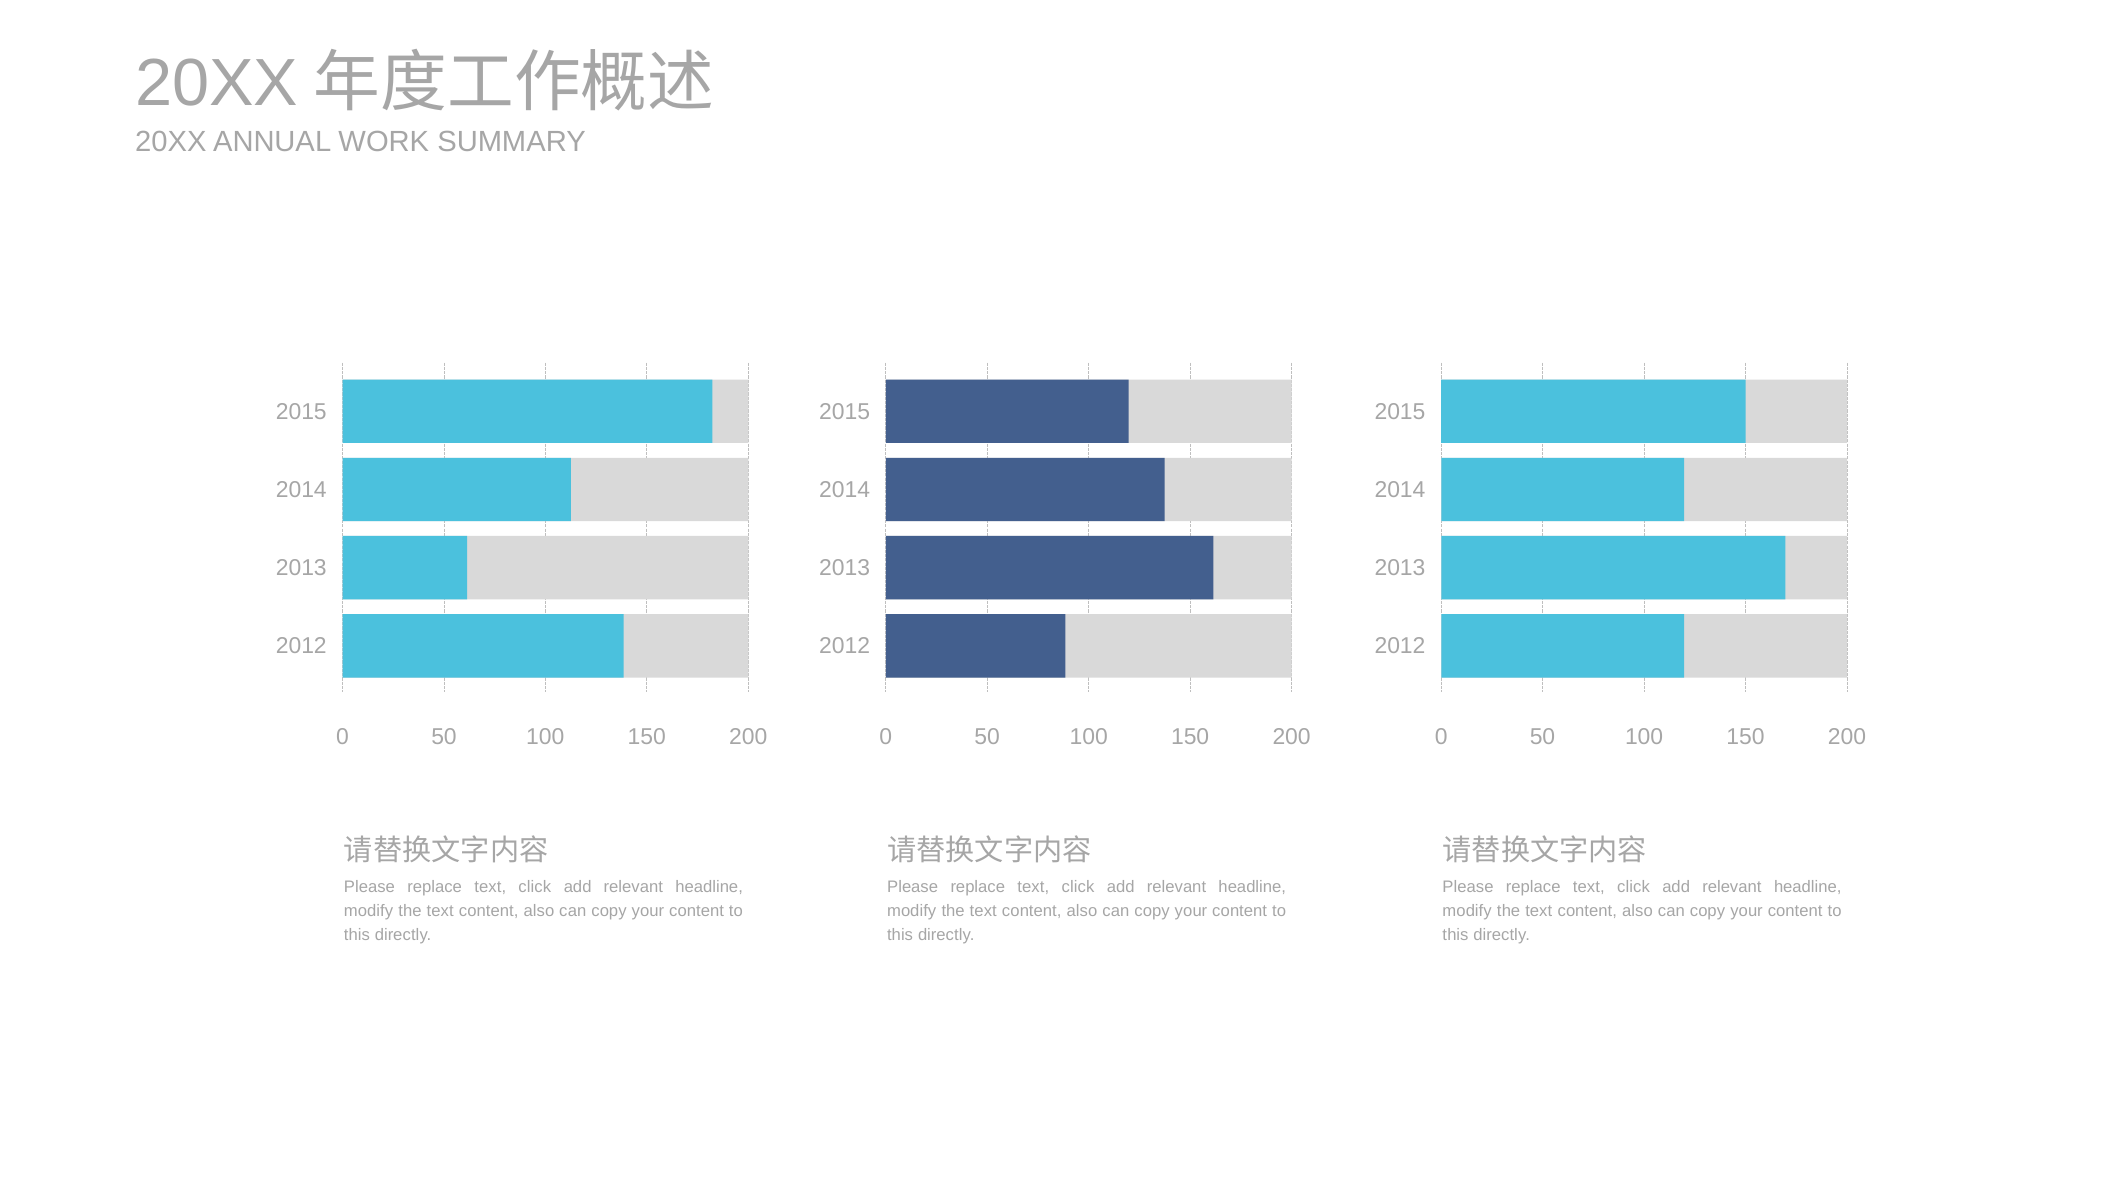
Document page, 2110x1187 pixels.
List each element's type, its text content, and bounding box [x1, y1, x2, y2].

text_box 请替换文字内容 [887, 823, 1161, 866]
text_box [803, 362, 1327, 758]
text_box 请替换文字内容 [1442, 823, 1716, 866]
text_box Please replace text, click add relevant headline, modify the text content, also can copy your content to this directly. [1442, 871, 1843, 944]
text_box 20XX ANNUAL WORK SUMMARY [135, 122, 596, 158]
text_box 请替换文字内容 [343, 823, 617, 866]
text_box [260, 362, 783, 758]
text_box Please replace text, click add relevant headline, modify the text content, also can copy your content to this directly. [887, 871, 1287, 944]
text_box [1358, 362, 1882, 758]
text_box Please replace text, click add relevant headline, modify the text content, also can copy your content to this directly. [343, 871, 744, 944]
text_box 20XX年度工作概述 [135, 38, 783, 119]
